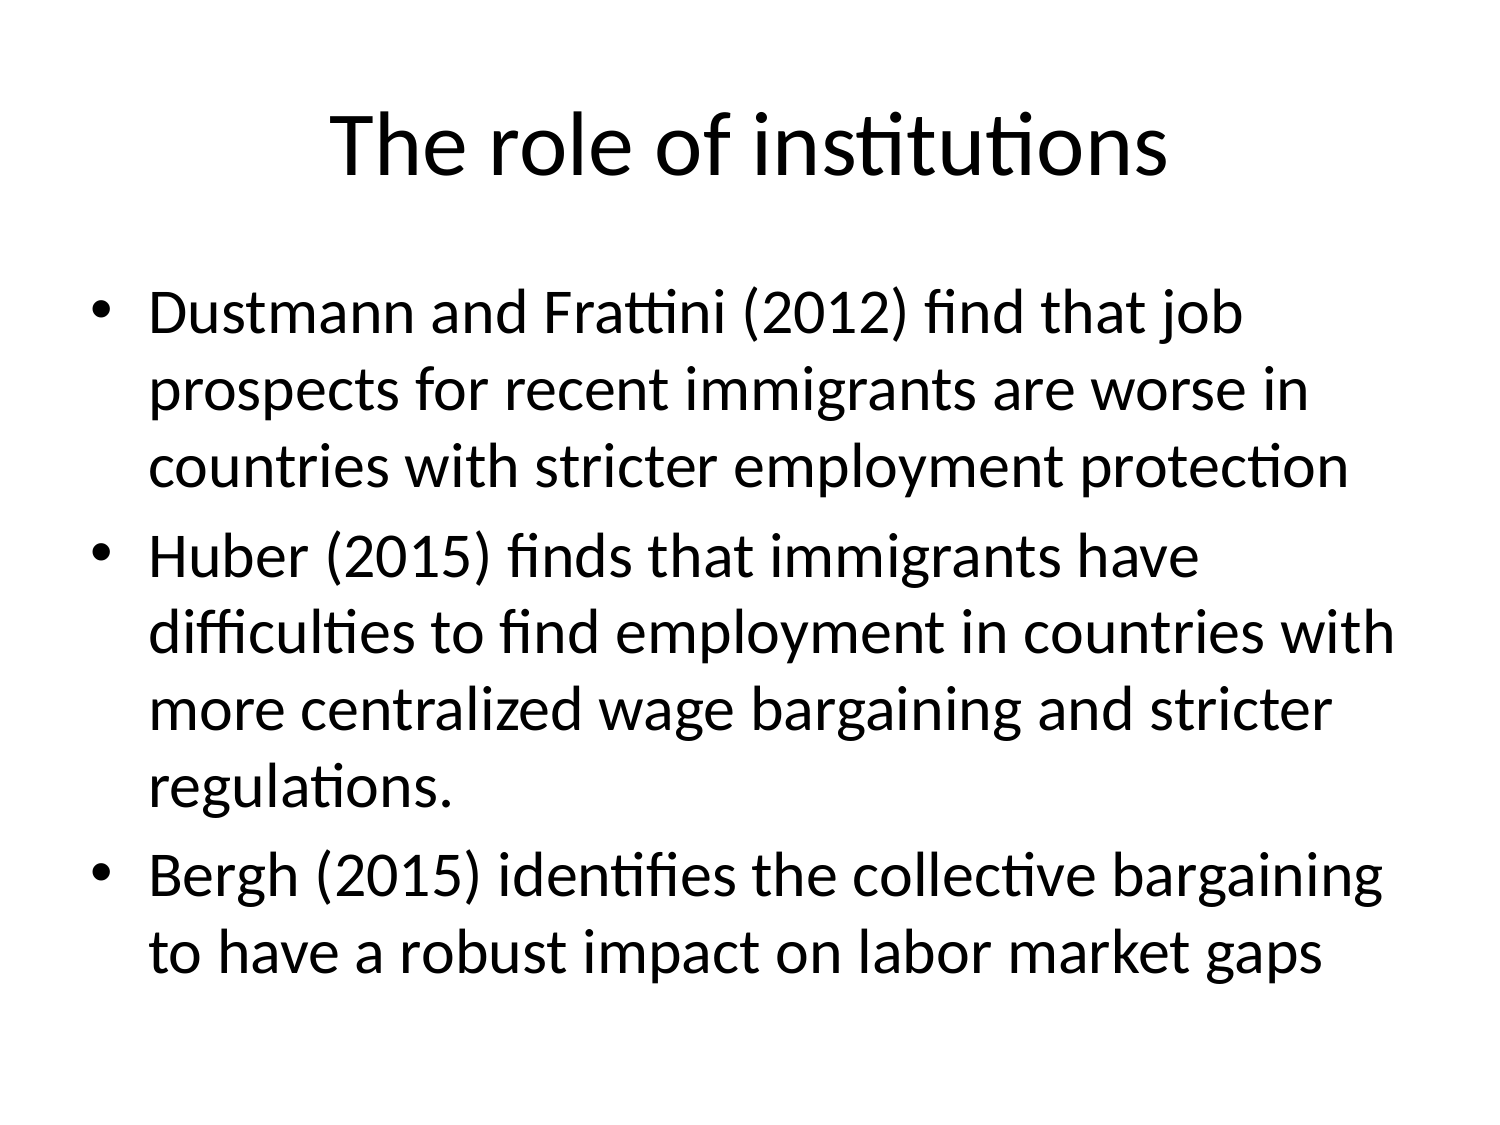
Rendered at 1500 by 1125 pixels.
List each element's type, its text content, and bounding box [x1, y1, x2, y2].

title The role of institutions [75, 45, 1425, 233]
list Dustmann and Frattini (2012) find that job prospects for recent immigrants are worse in countries with stricter employment protection Huber (2015) finds that immigrants have difficulties to find employment in countries with more centralized wage bargaining and stricter regulations. Bergh (2015) identifies the collective bargaining to have a robust impact on labor market gaps [75, 262, 1425, 1005]
